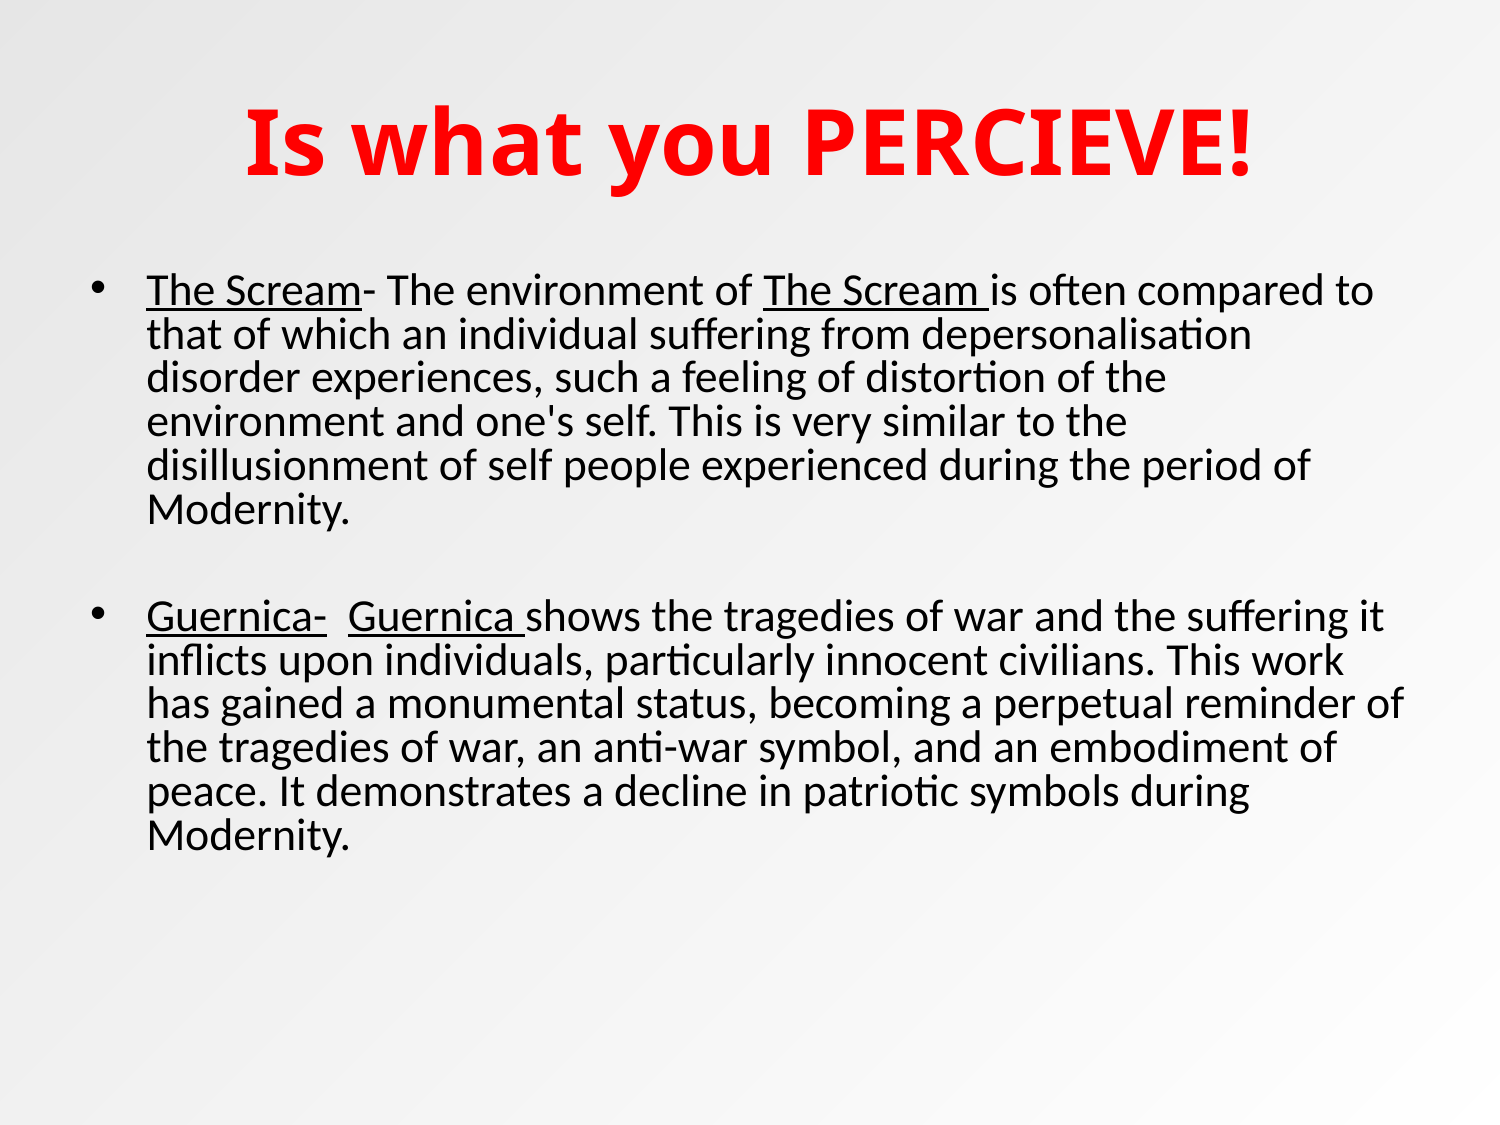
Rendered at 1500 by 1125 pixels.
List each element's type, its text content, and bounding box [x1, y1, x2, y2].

title Is what you PERCIEVE! [74, 44, 1426, 233]
list The Scream- The environment of The Scream is often compared to that of which an individual suffering from depersonalisation disorder experiences, such a feeling of distortion of the environment and one's self. This is very similar to the disillusionment of self people experienced during the period of Modernity. Guernica- Guernica shows the tragedies of war and the suffering it inflicts upon individuals, particularly innocent civilians. This work has gained a monumental status, becoming a perpetual reminder of the tragedies of war, an anti-war symbol, and an embodiment of peace. It demonstrates a decline in patriotic symbols during Modernity. [74, 262, 1426, 1006]
